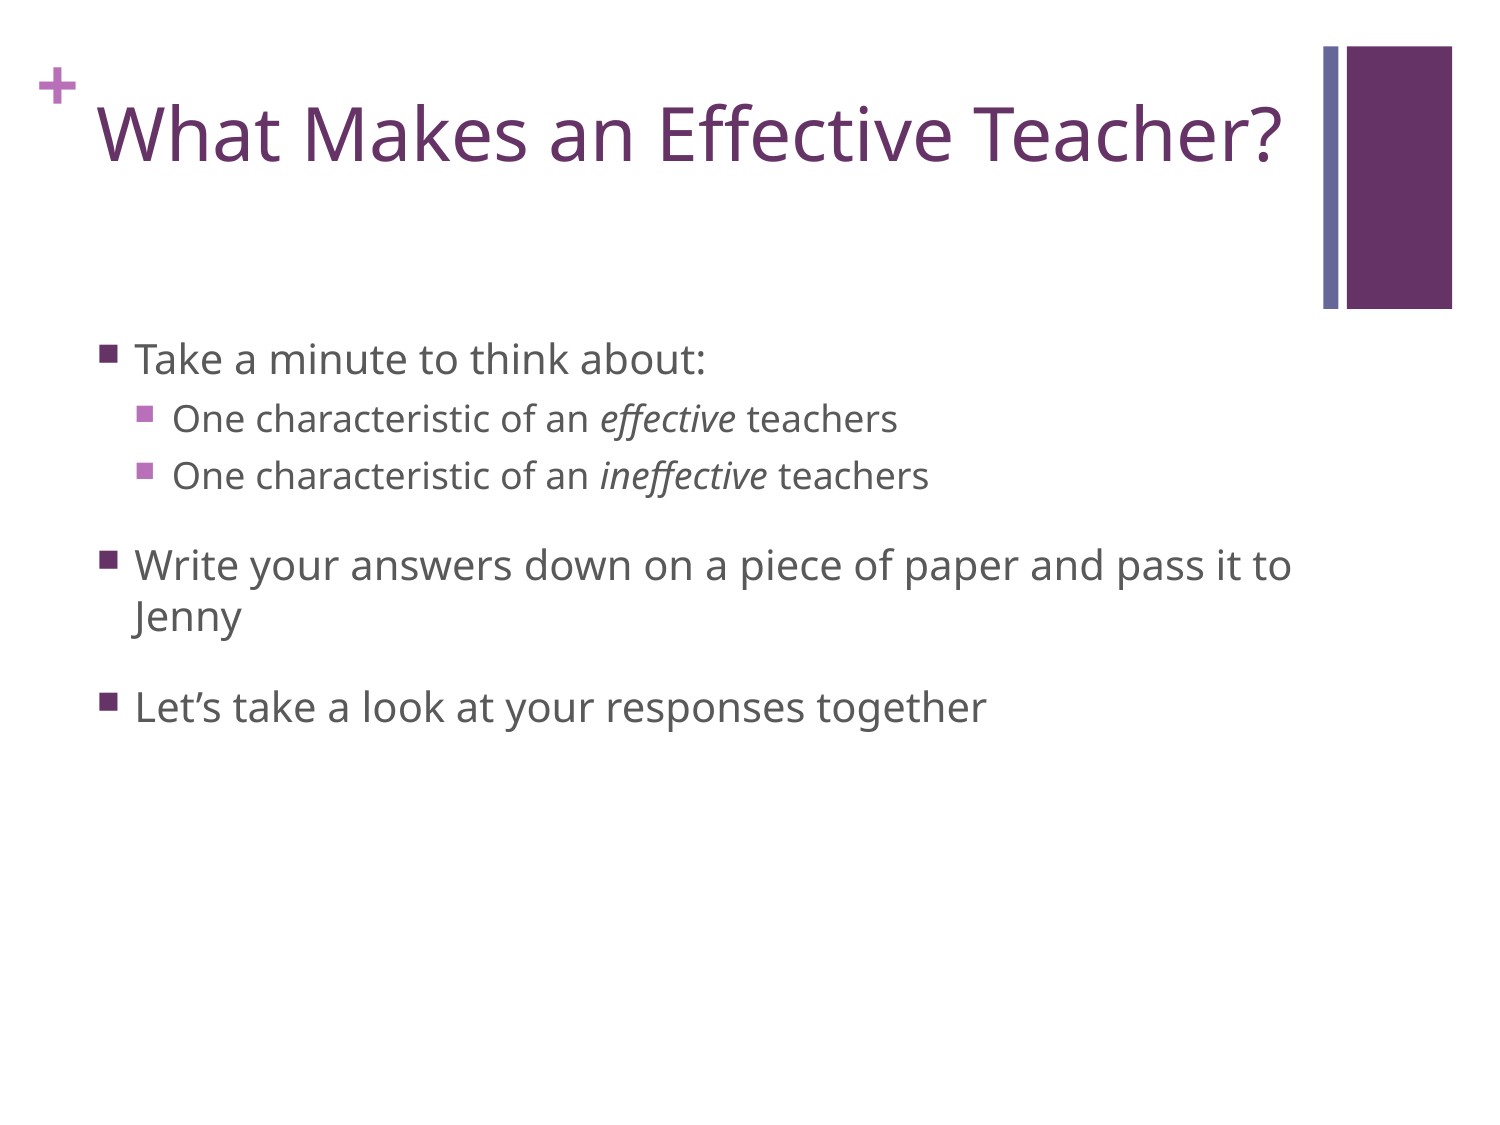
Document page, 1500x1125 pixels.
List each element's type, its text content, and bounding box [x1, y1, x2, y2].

title What Makes an Effective Teacher? [81, 79, 1322, 263]
list Take a minute to think about: One characteristic of an effective teachers One characteristic of an ineffective teachers Write your answers down on a piece of paper and pass it to Jenny Let’s take a look at your responses together [81, 324, 1322, 1005]
